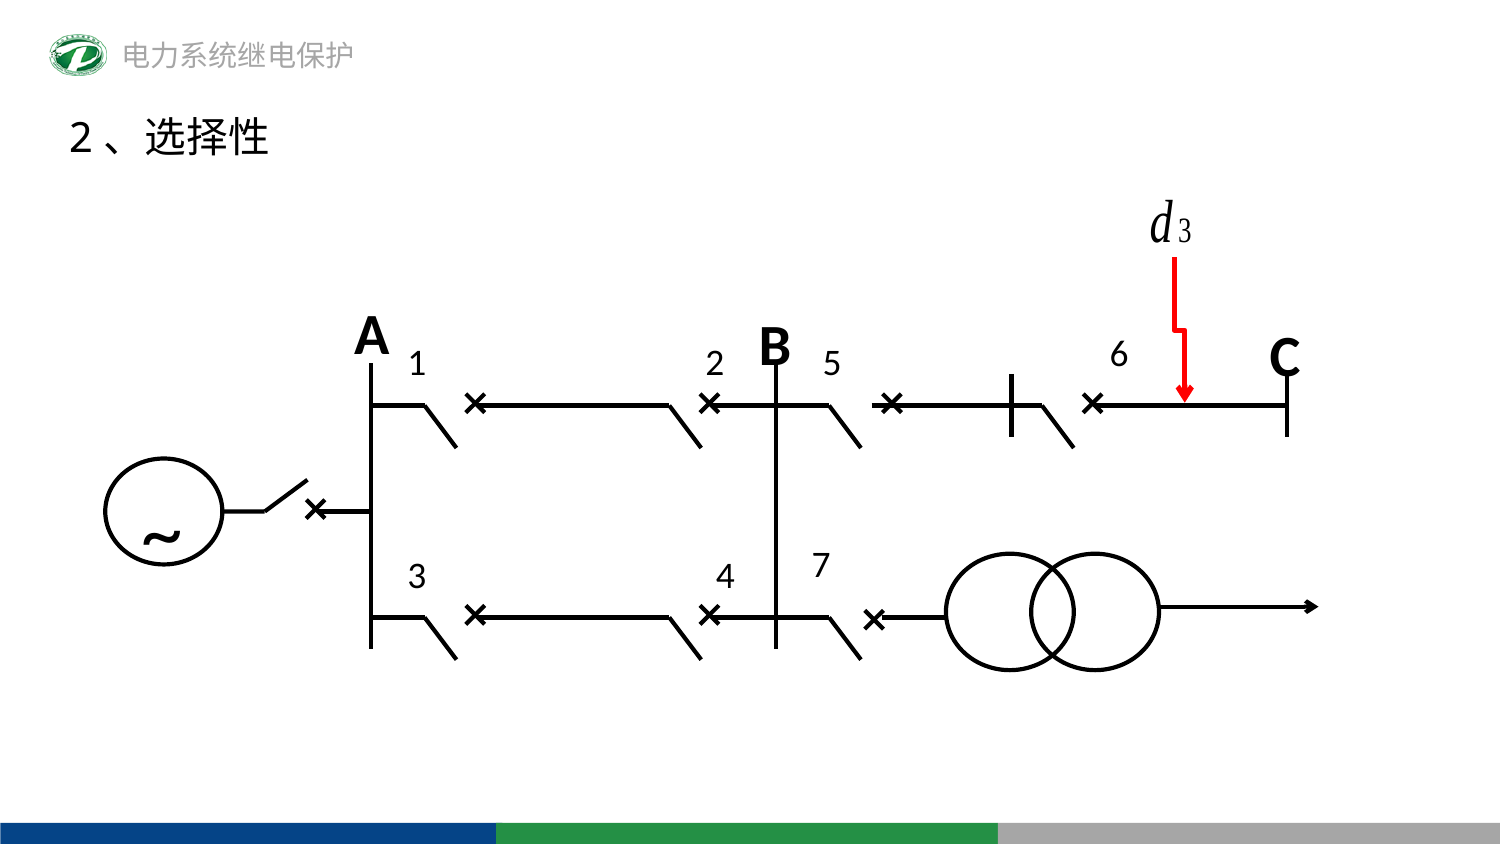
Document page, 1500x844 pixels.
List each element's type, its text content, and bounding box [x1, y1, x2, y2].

text_box C [1254, 310, 1319, 396]
text_box A [339, 289, 404, 374]
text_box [878, 413, 906, 417]
text_box 2 [690, 330, 744, 390]
text_box [494, 821, 996, 844]
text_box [663, 622, 707, 655]
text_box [264, 479, 308, 512]
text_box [695, 389, 723, 417]
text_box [1078, 389, 1107, 417]
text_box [461, 389, 489, 417]
picture [41, 19, 118, 91]
text_box [1029, 551, 1162, 673]
text_box [996, 821, 1500, 844]
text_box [860, 606, 888, 634]
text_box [461, 601, 489, 629]
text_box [878, 389, 906, 404]
text_box ~ [126, 470, 201, 586]
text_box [1108, 311, 1251, 349]
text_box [302, 495, 329, 523]
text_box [663, 410, 707, 443]
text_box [695, 601, 723, 629]
text_box [103, 456, 225, 555]
text_box [0, 821, 494, 844]
text_box B [743, 299, 808, 385]
text_box 6 [1094, 321, 1149, 381]
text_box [1036, 410, 1080, 443]
text_box 电力系统继电保护 [122, 29, 370, 80]
text_box 7 [796, 532, 851, 593]
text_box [823, 410, 867, 443]
text_box 1 [392, 330, 446, 390]
text_box 5 [807, 330, 861, 390]
list 2、选择性 [53, 102, 1447, 788]
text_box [1142, 186, 1201, 259]
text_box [419, 410, 462, 443]
text_box 4 [701, 543, 755, 603]
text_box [419, 622, 462, 655]
text_box 3 [392, 543, 446, 603]
text_box [943, 551, 1052, 673]
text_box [823, 622, 867, 655]
